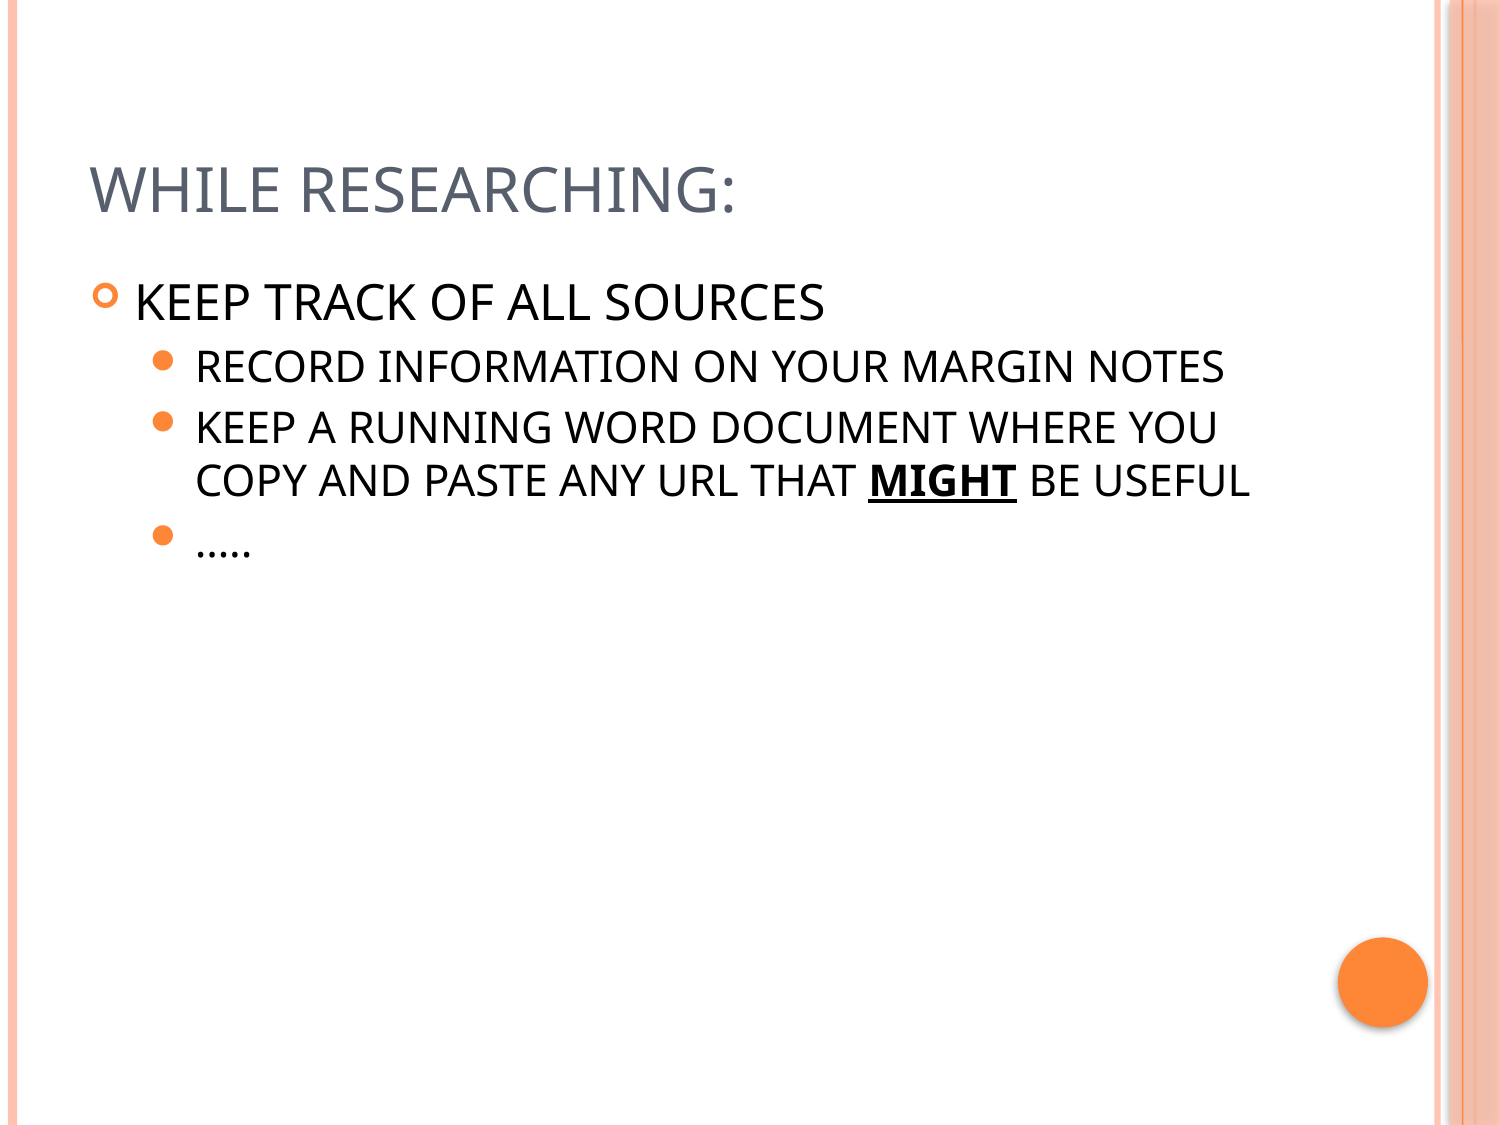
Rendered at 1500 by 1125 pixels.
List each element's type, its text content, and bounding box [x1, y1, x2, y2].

list KEEP TRACK OF ALL SOURCES RECORD INFORMATION ON YOUR MARGIN NOTES KEEP A RUNNING WORD DOCUMENT WHERE YOU COPY AND PASTE ANY URL THAT MIGHT BE USEFUL ….. [75, 262, 1300, 1062]
title While researching: [75, 45, 1300, 233]
